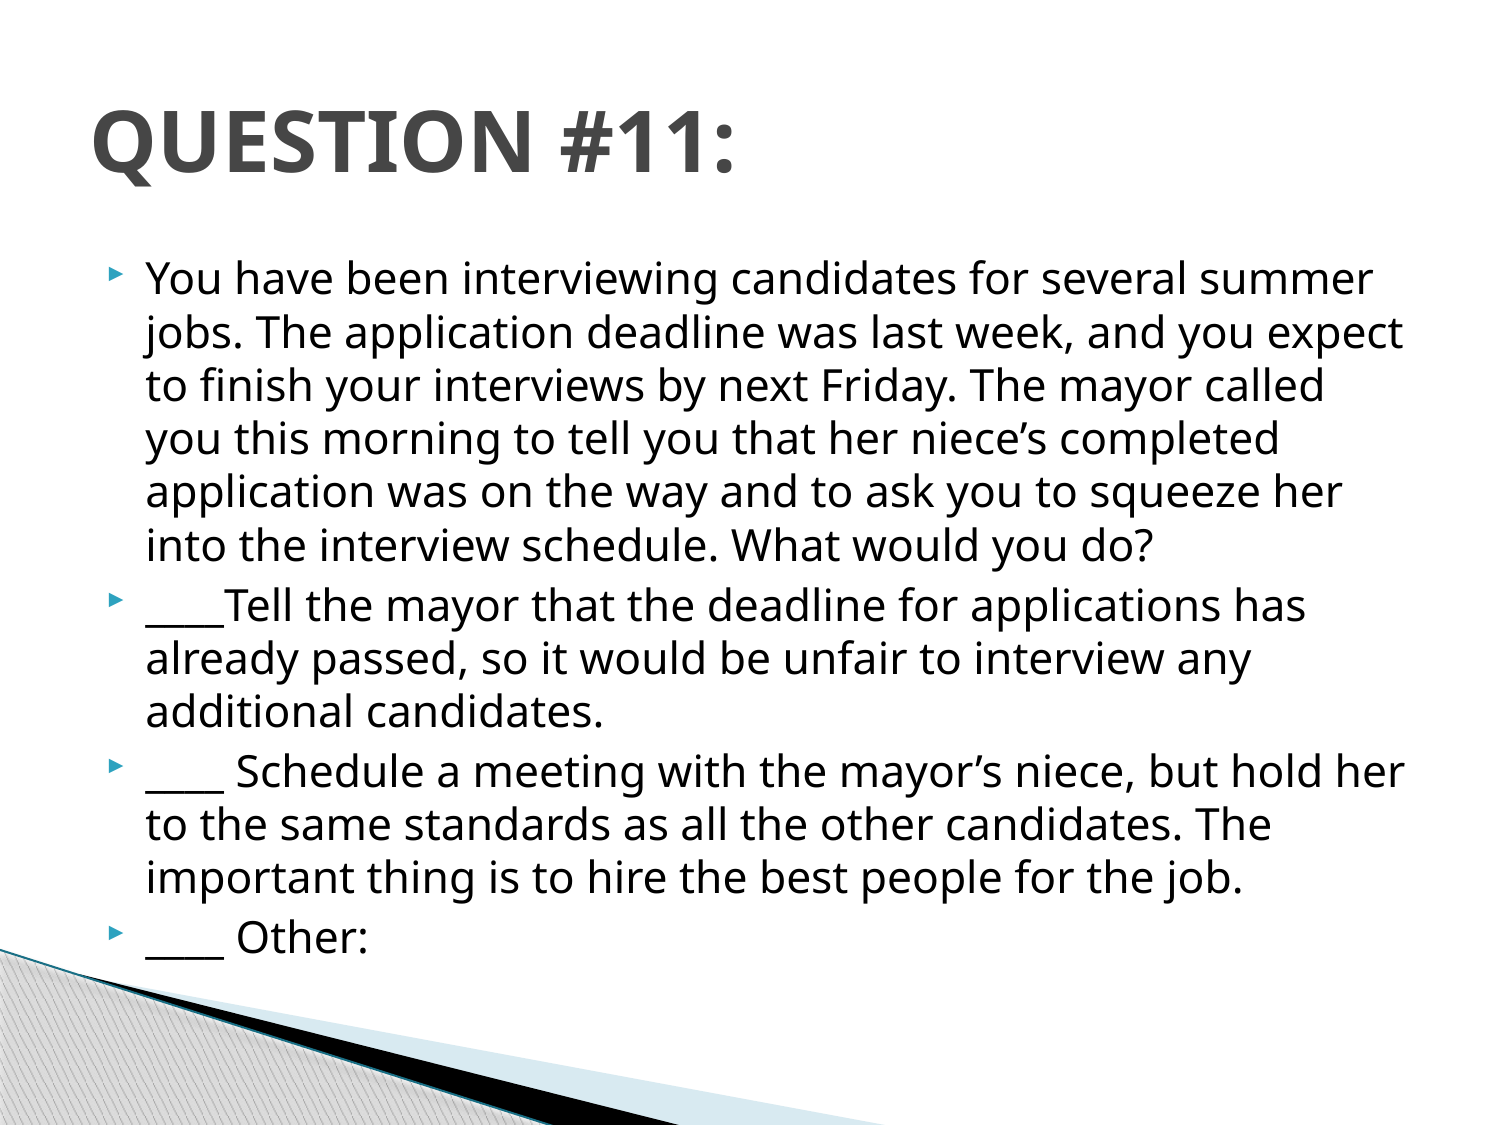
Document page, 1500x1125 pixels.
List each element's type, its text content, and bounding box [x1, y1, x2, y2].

title QUESTION #11: [75, 45, 1425, 233]
list You have been interviewing candidates for several summer jobs. The application deadline was last week, and you expect to finish your interviews by next Friday. The mayor called you this morning to tell you that her niece’s completed application was on the way and to ask you to squeeze her into the interview schedule. What would you do? ____Tell the mayor that the deadline for applications has already passed, so it would be unfair to interview any additional candidates. ____ Schedule a meeting with the mayor’s niece, but hold her to the same standards as all the other candidates. The important thing is to hire the best people for the job. ____ Other: [75, 243, 1425, 986]
